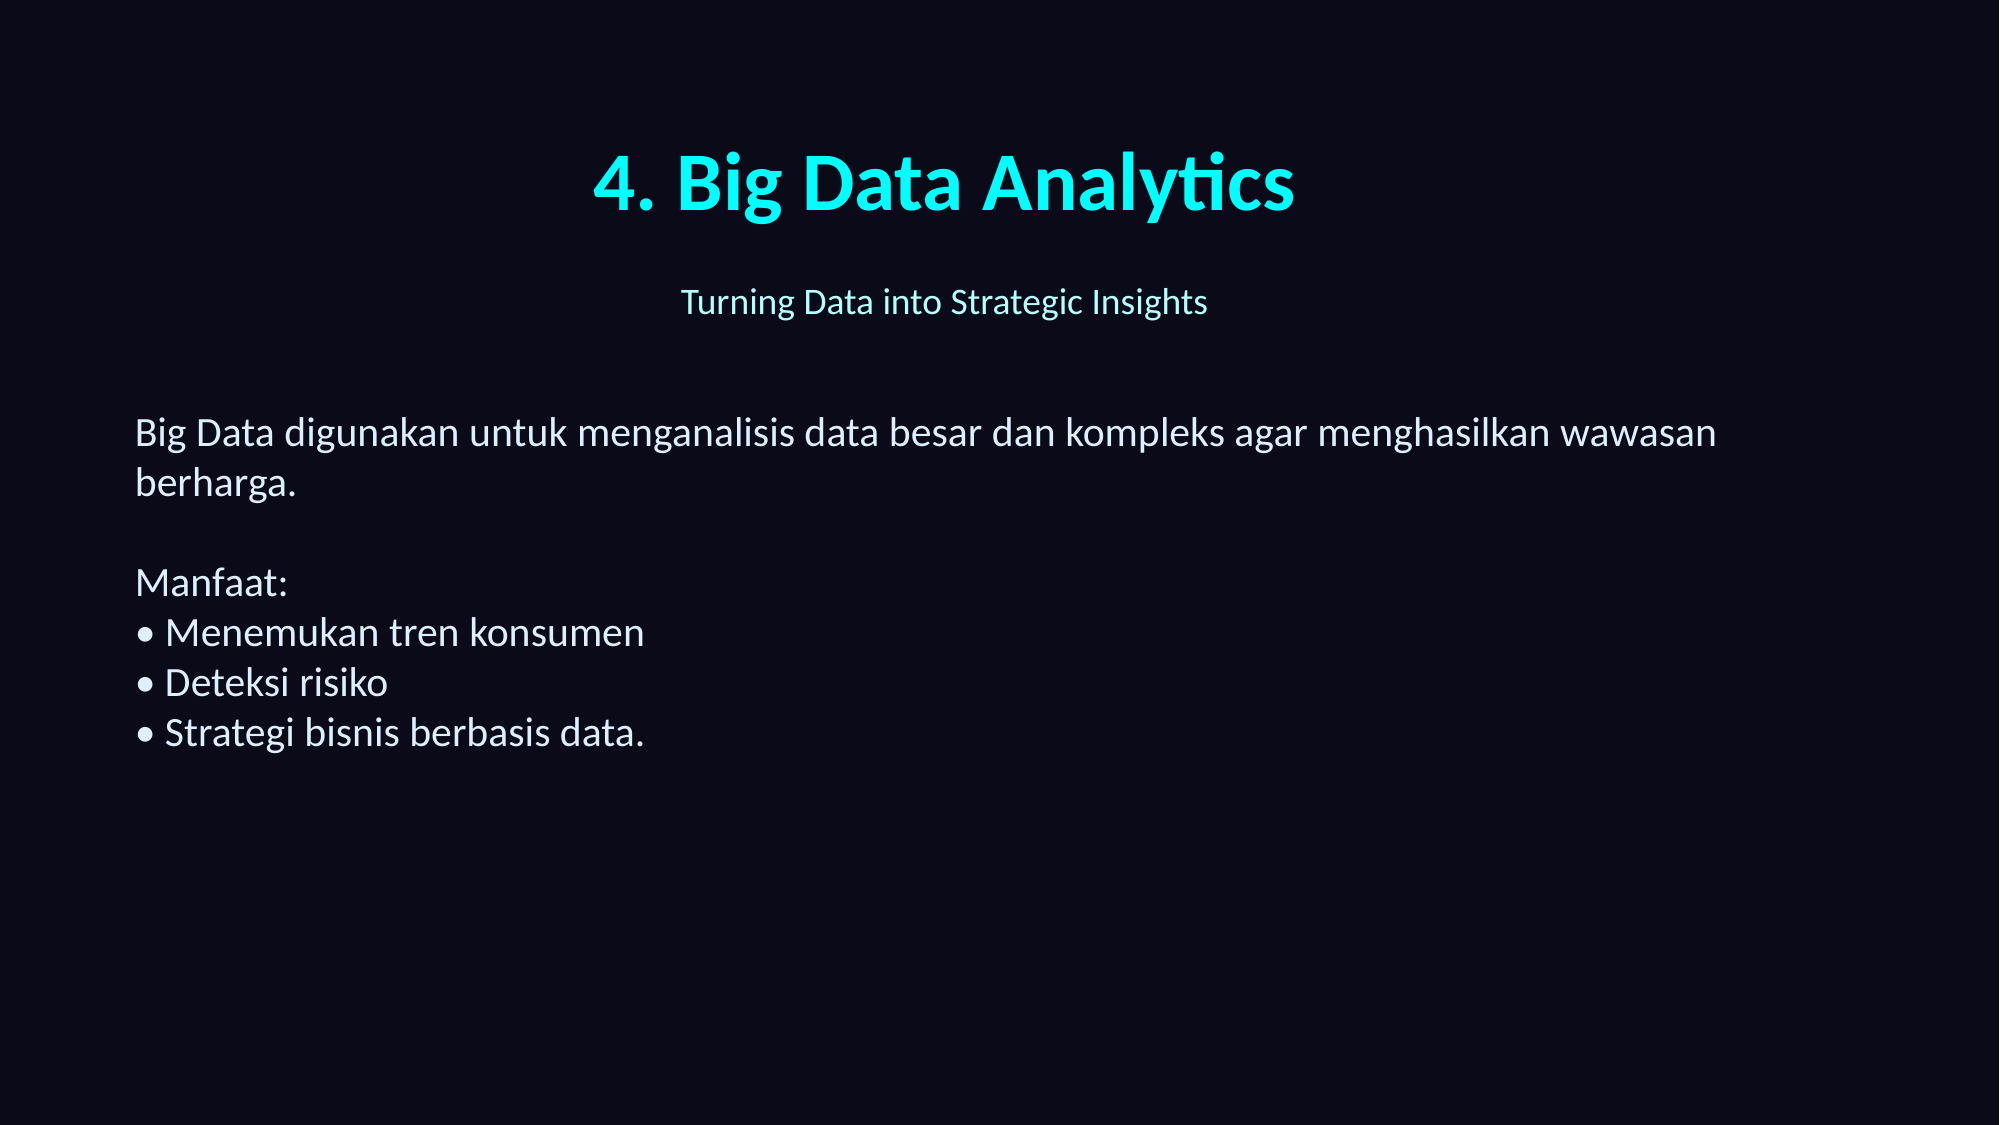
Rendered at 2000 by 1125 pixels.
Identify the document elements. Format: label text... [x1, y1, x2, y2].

text_box 4. Big Data Analytics [578, 75, 1312, 235]
text_box Turning Data into Strategic Insights [666, 224, 1224, 329]
text_box Big Data digunakan untuk menganalisis data besar dan kompleks agar menghasilkan wawasan berharga. Manfaat: • Menemukan tren konsumen • Deteksi risiko • Strategi bisnis berbasis data. [119, 329, 1845, 763]
